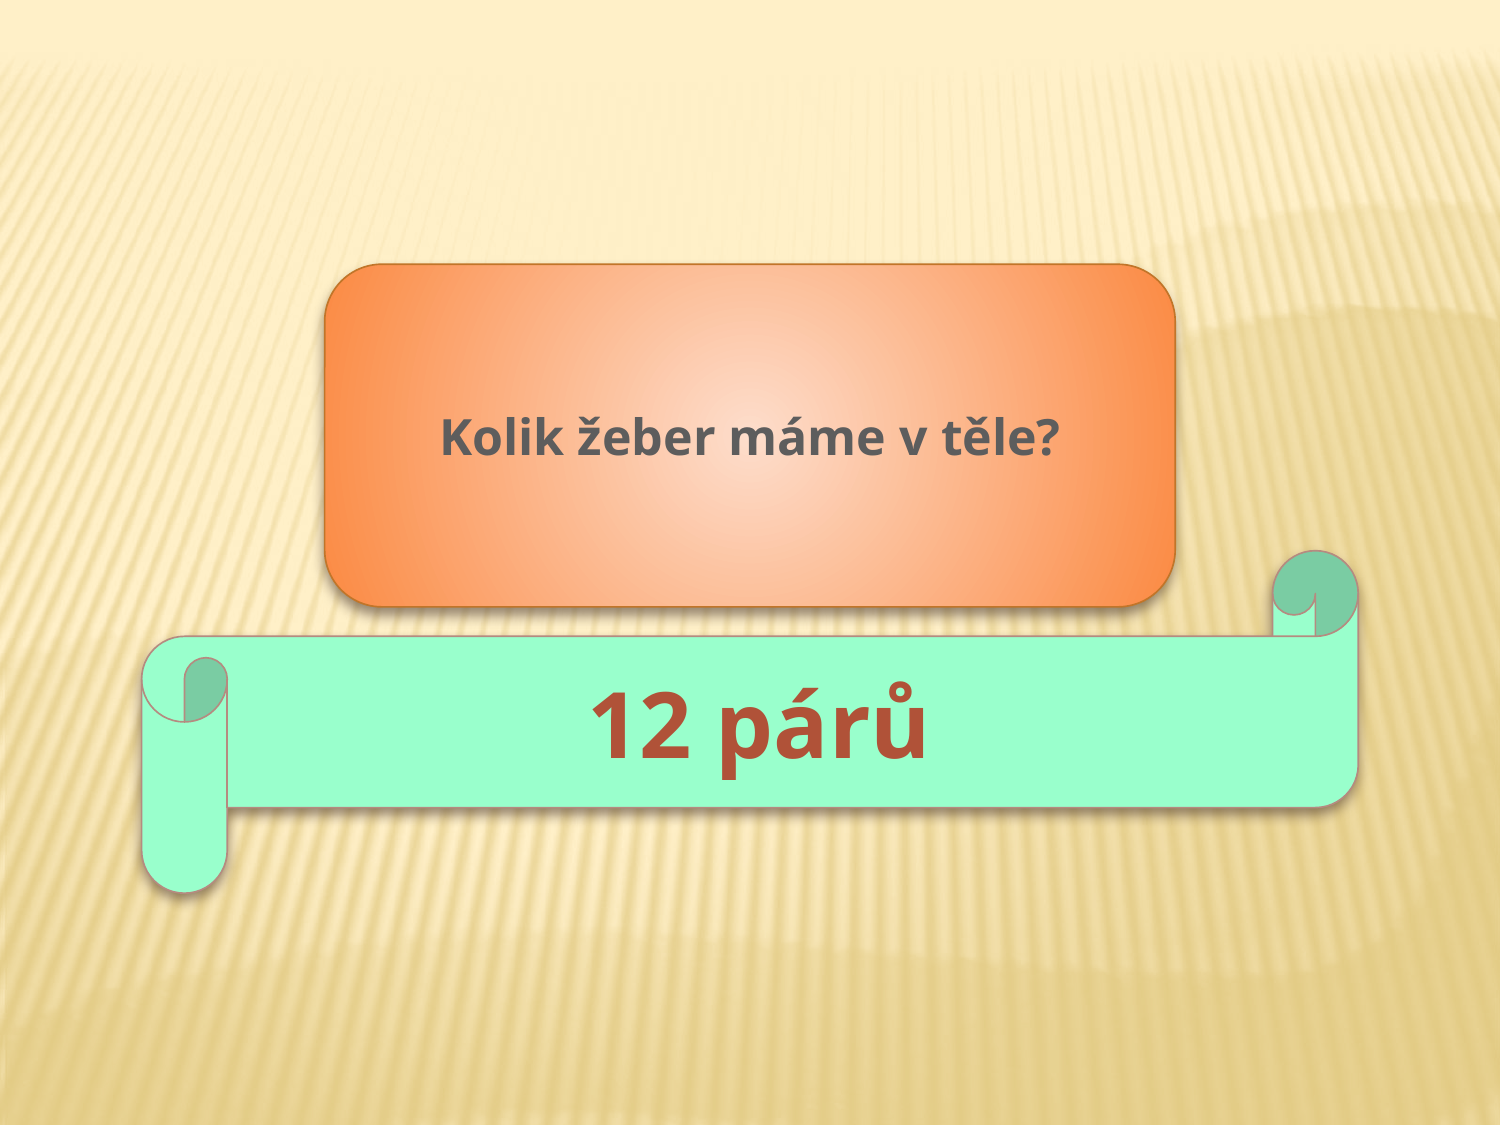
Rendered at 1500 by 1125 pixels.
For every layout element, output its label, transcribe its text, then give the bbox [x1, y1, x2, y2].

text_box Kolik žeber máme v těle? [323, 263, 1177, 608]
text_box 12 párů [140, 549, 1360, 895]
